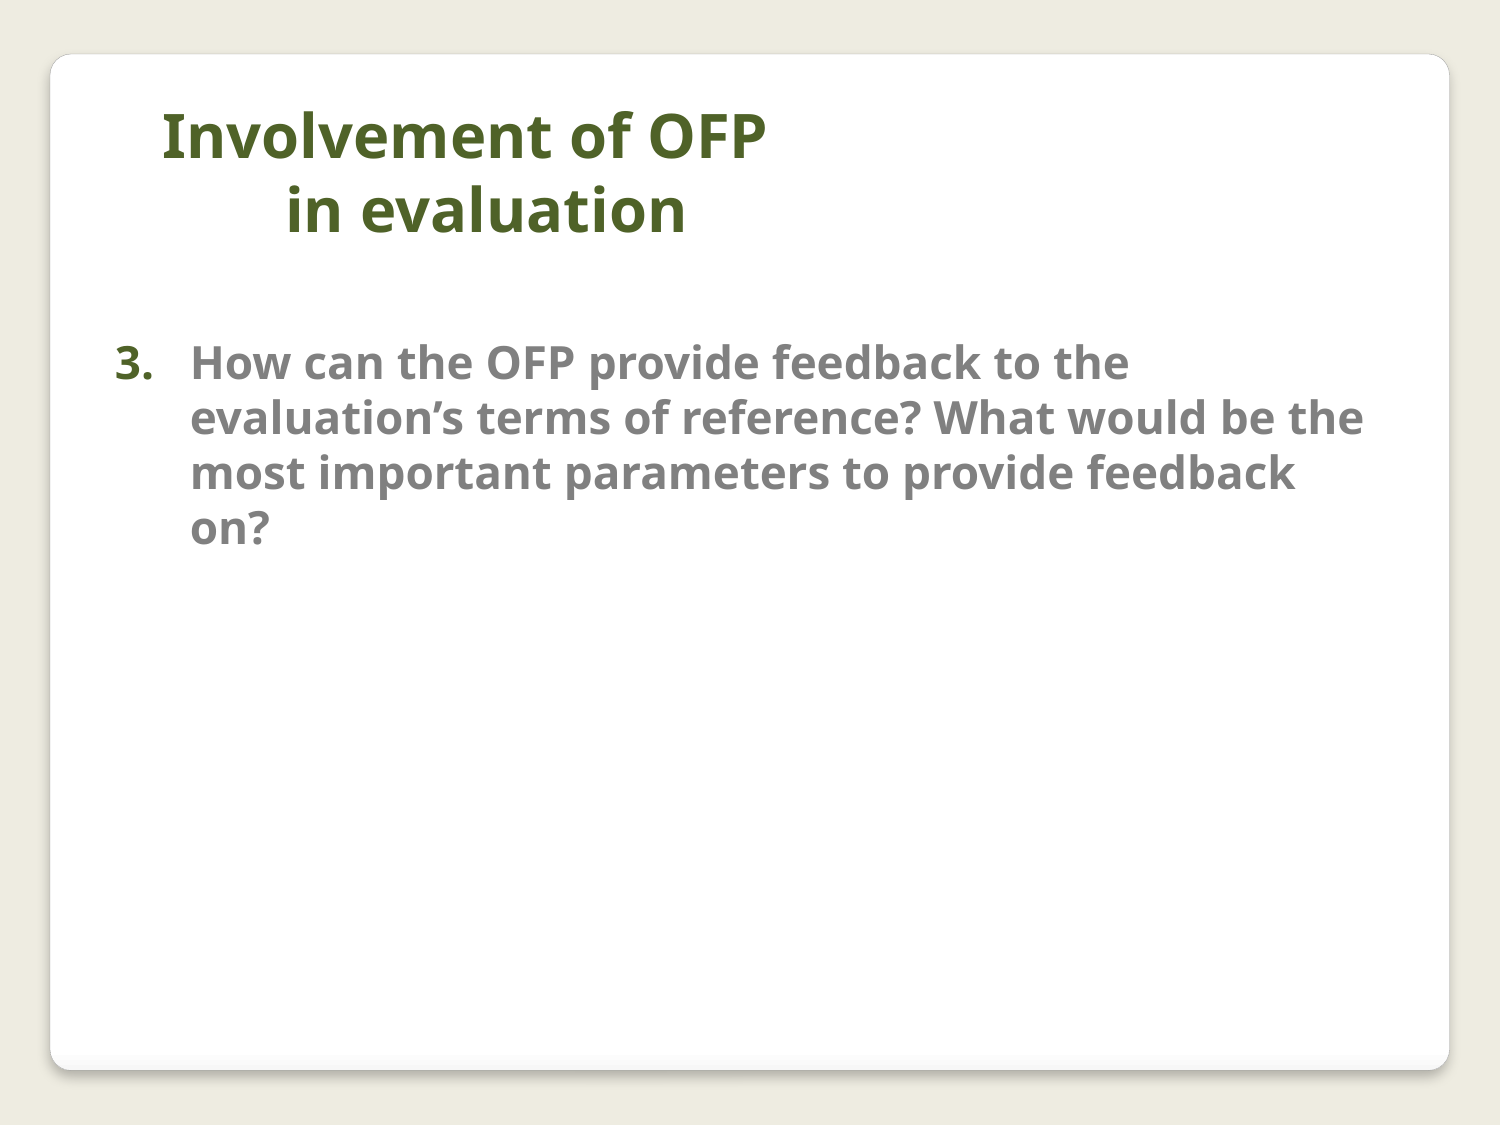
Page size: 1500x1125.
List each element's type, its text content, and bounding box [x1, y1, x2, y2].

list How can the OFP provide feedback to the evaluation’s terms of reference? What would be the most important parameters to provide feedback on? [100, 326, 1400, 965]
title Involvement of OFP in evaluation [147, 90, 1443, 327]
